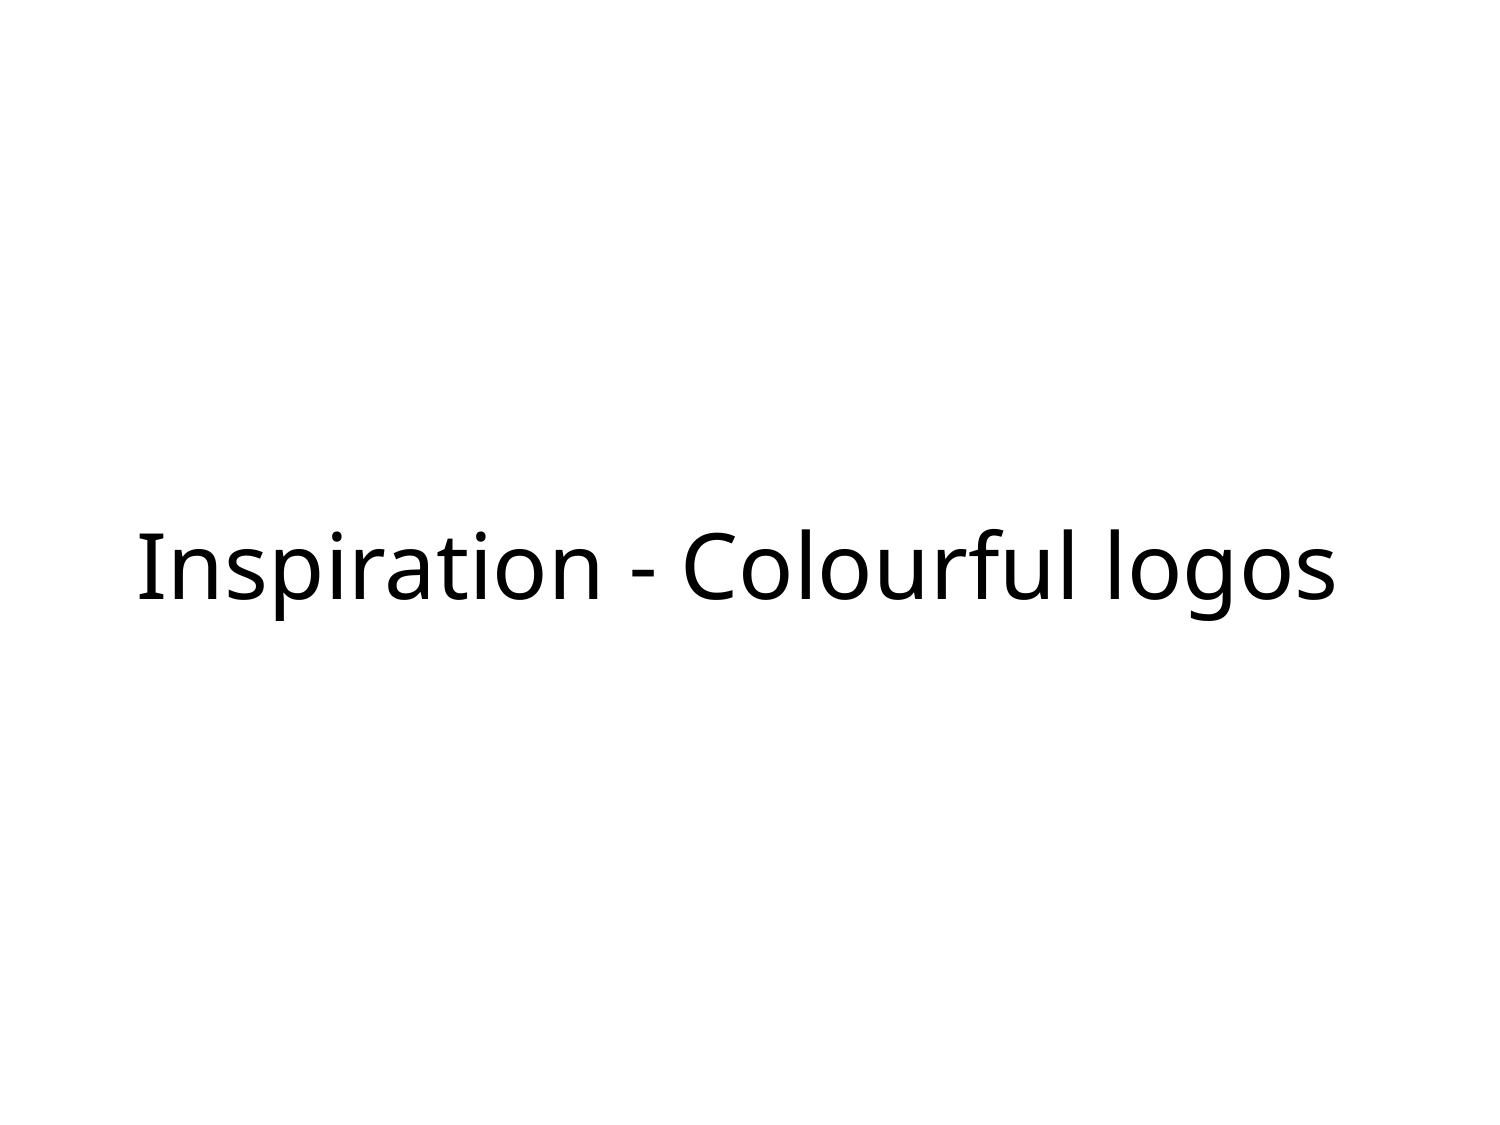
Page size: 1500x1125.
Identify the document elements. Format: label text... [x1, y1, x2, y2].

title Inspiration - Colourful logos [112, 441, 1388, 683]
